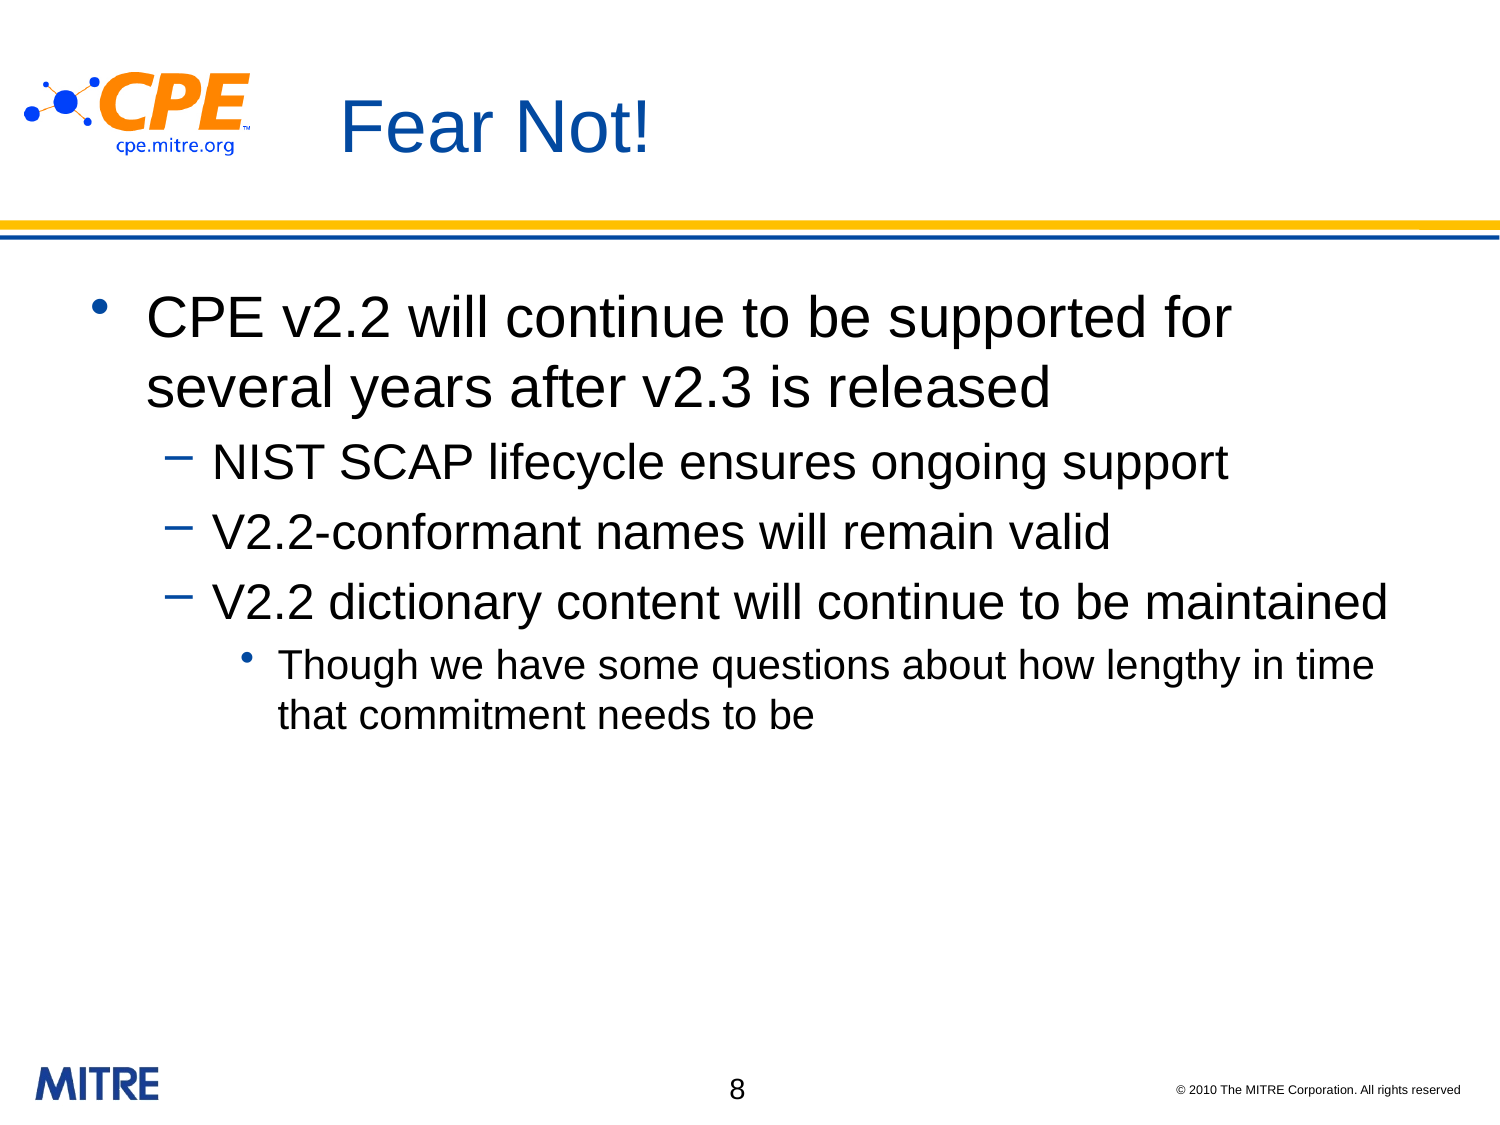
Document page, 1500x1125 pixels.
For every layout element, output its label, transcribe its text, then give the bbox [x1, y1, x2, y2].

picture [30, 1064, 163, 1106]
picture [24, 72, 250, 156]
slide_number 8 [562, 1062, 913, 1113]
list CPE v2.2 will continue to be supported for several years after v2.3 is released NIST SCAP lifecycle ensures ongoing support V2.2-conformant names will remain valid V2.2 dictionary content will continue to be maintained Though we have some questions about how lengthy in time that commitment needs to be [74, 271, 1426, 990]
title Fear Not! [324, 44, 1438, 201]
